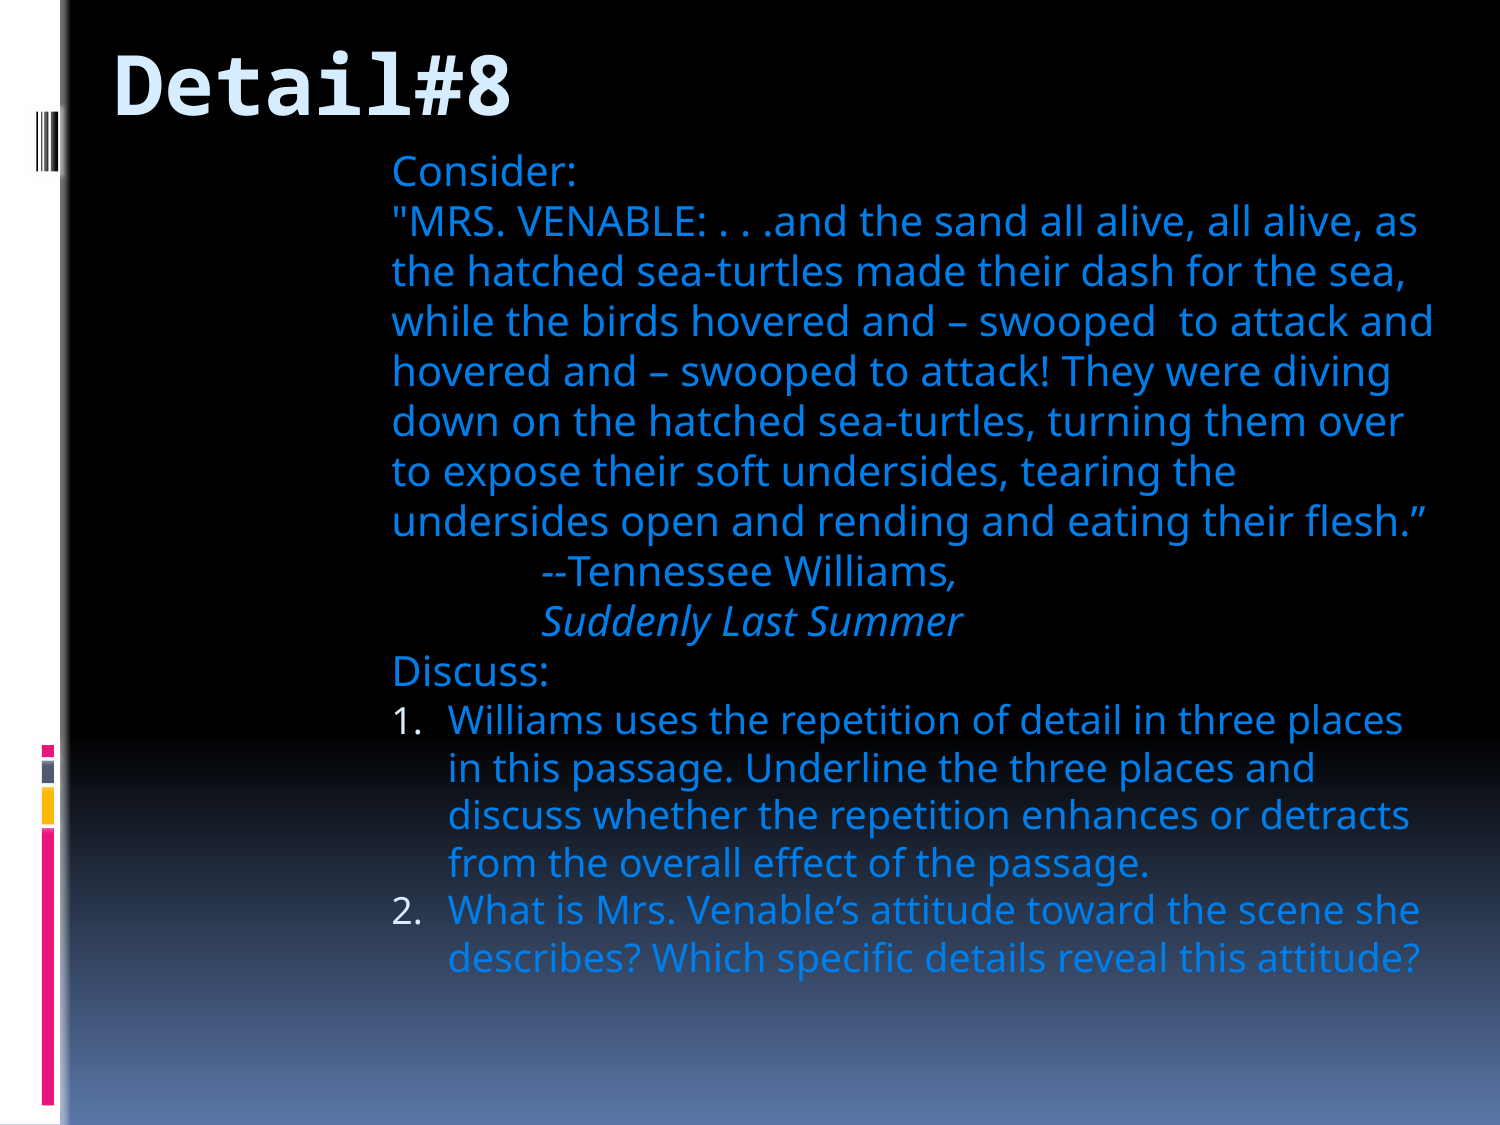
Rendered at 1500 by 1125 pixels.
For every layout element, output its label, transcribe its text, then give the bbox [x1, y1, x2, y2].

title Detail#8 [99, 24, 1388, 163]
subtitle Consider: "MRS. VENABLE: . . .and the sand all alive, all alive, as the hatched sea-turtles made their dash for the sea, while the birds hovered and – swooped to attack and hovered and – swooped to attack! They were diving down on the hatched sea-turtles, turning them over to expose their soft undersides, tearing the undersides open and rending and eating their flesh.” --Tennessee Williams, Suddenly Last Summer Discuss: Williams uses the repetition of detail in three places in this passage. Underline the three places and discuss whether the repetition enhances or detracts from the overall effect of the passage. What is Mrs. Venable’s attitude toward the scene she describes? Which specific details reveal this attitude? [375, 50, 1463, 1038]
